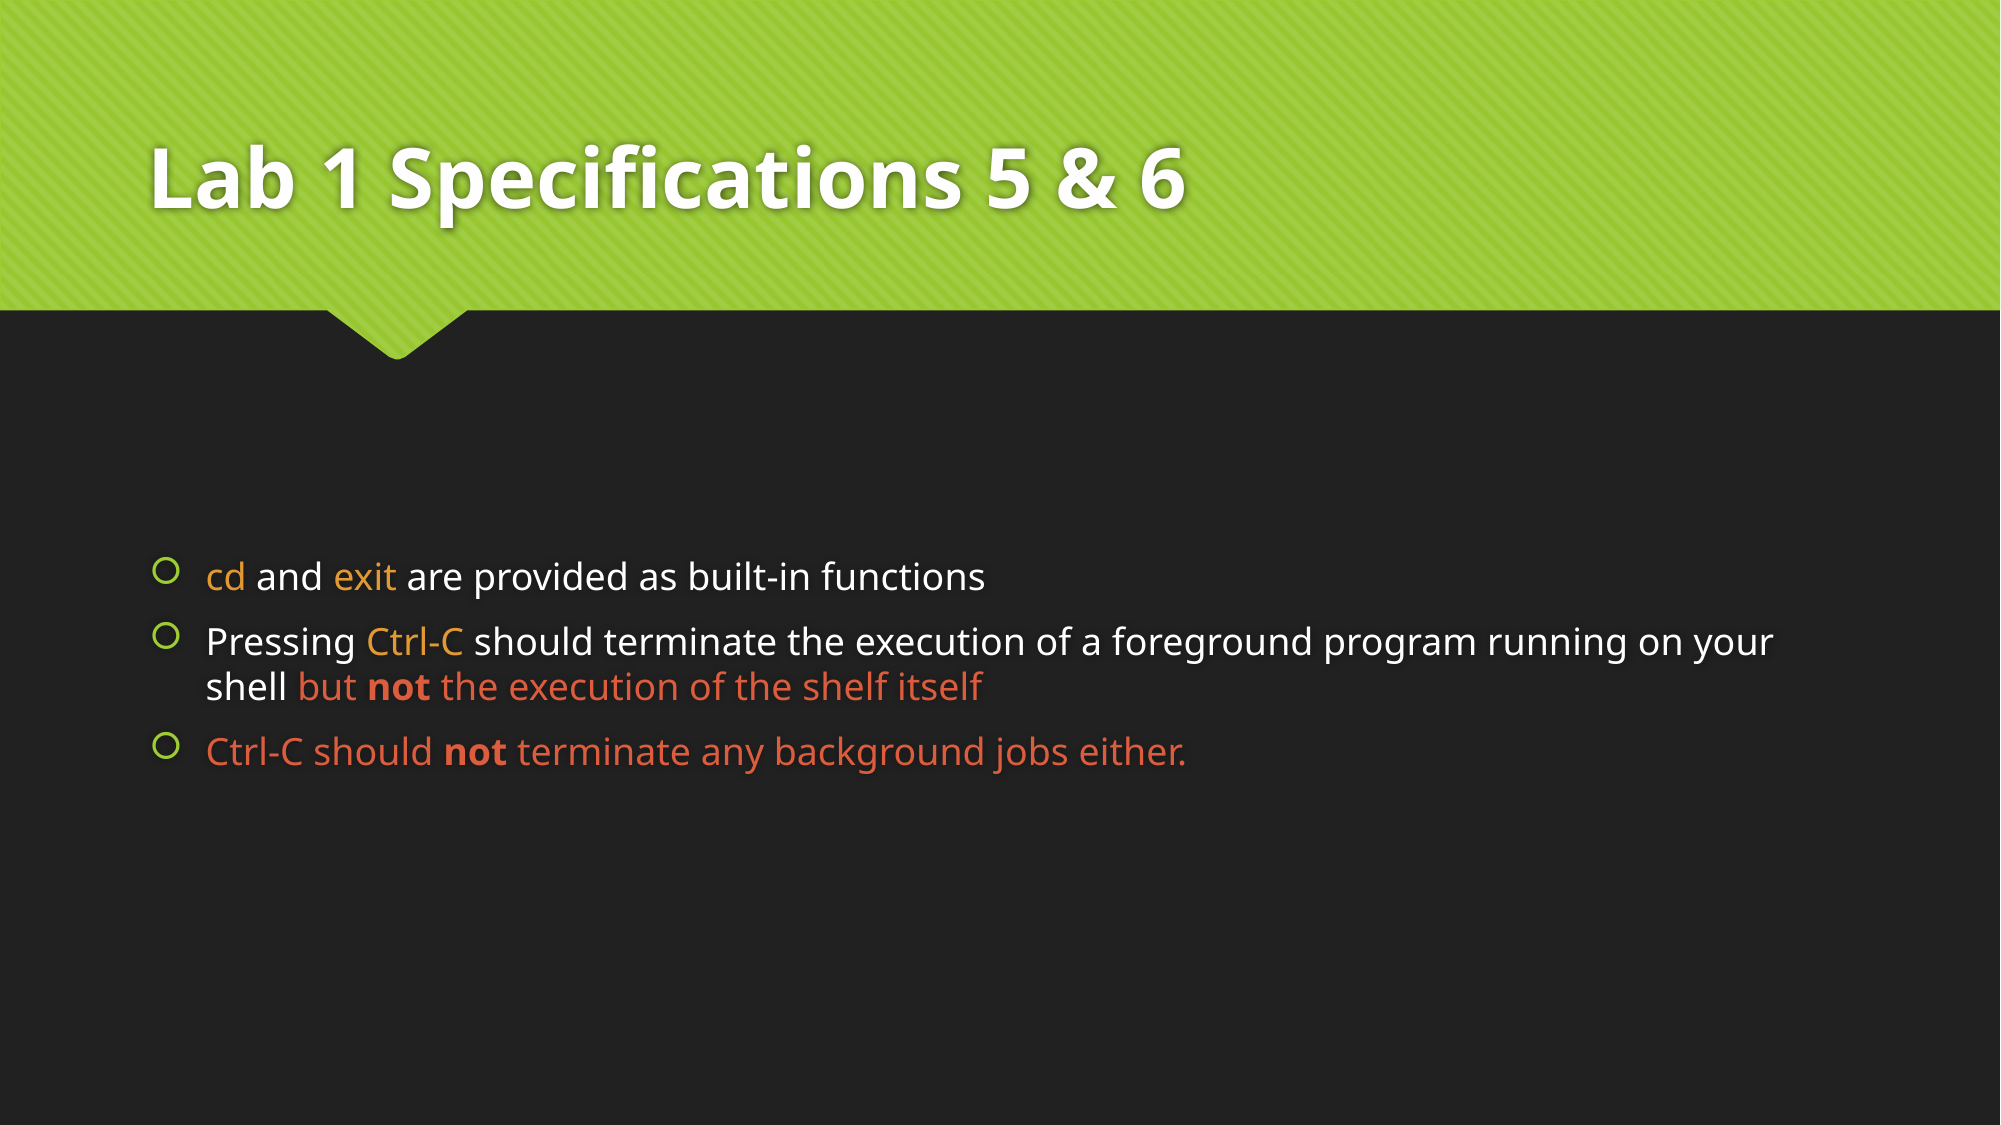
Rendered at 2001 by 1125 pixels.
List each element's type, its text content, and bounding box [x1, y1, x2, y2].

list cd and exit are provided as built-in functions Pressing Ctrl-C should terminate the execution of a foreground program running on your shell but not the execution of the shelf itself Ctrl-C should not terminate any background jobs either. [134, 364, 1866, 962]
title Lab 1 Specifications 5 & 6 [132, 73, 1868, 233]
